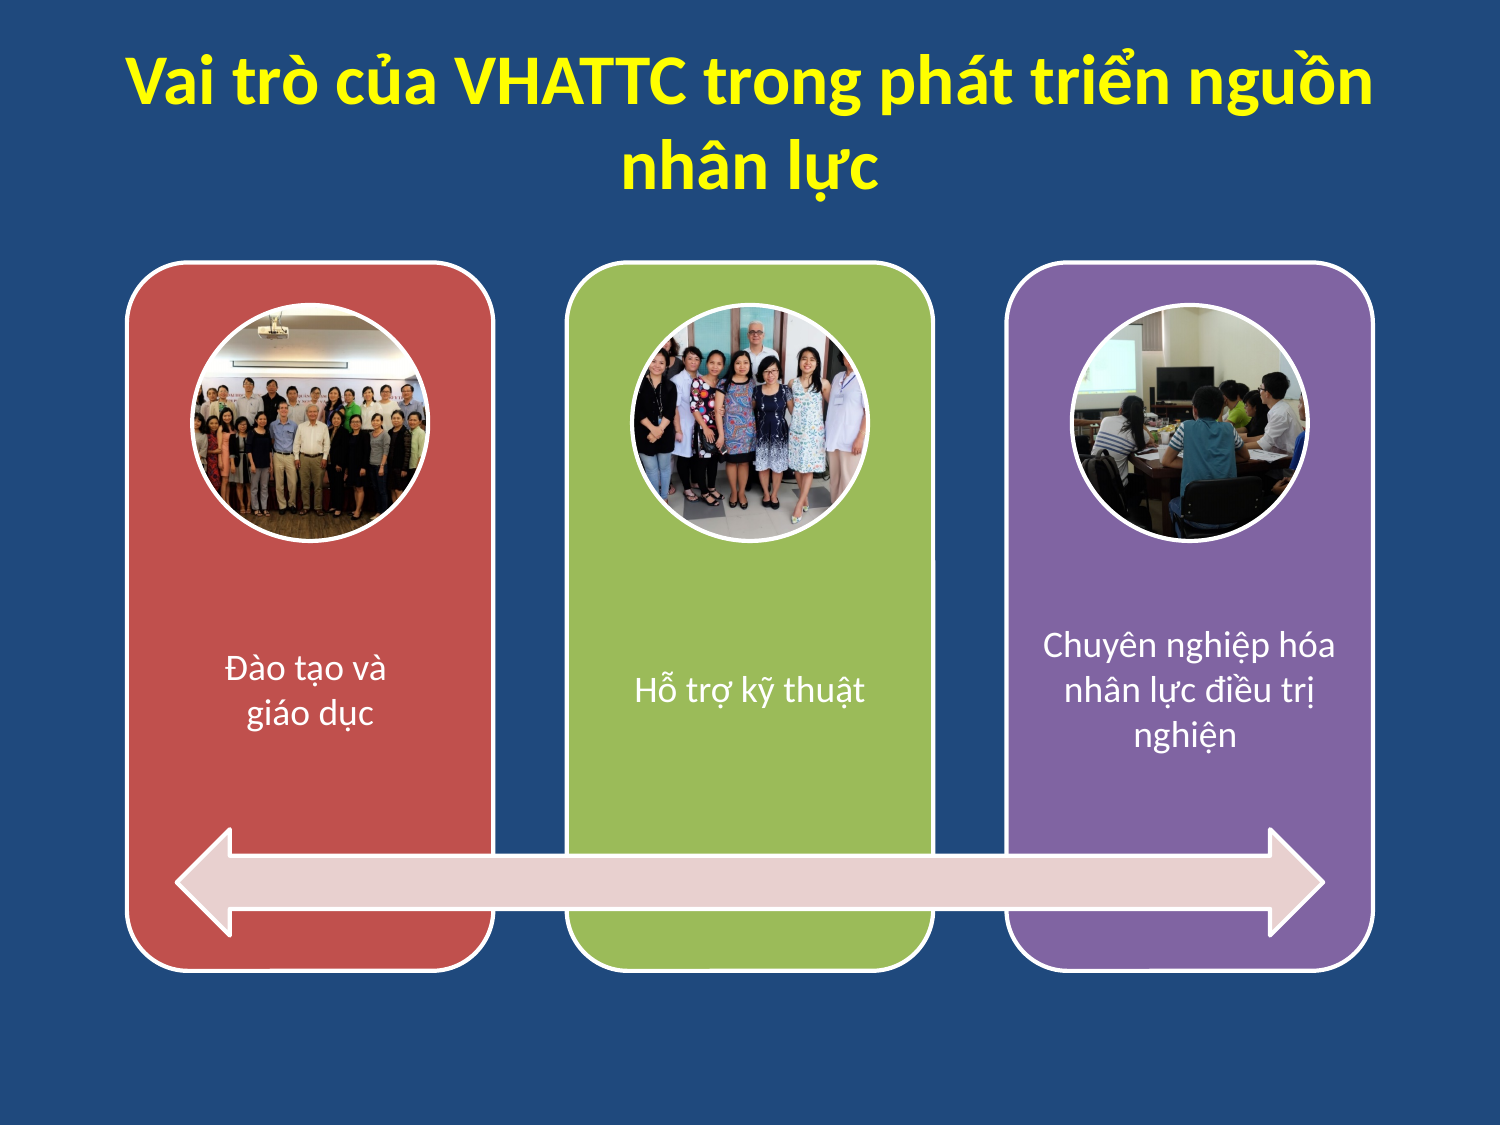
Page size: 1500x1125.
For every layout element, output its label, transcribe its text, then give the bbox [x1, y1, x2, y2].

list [126, 262, 1374, 972]
title Vai trò của VHATTC trong phát triển nguồn nhân lực [75, 24, 1425, 213]
